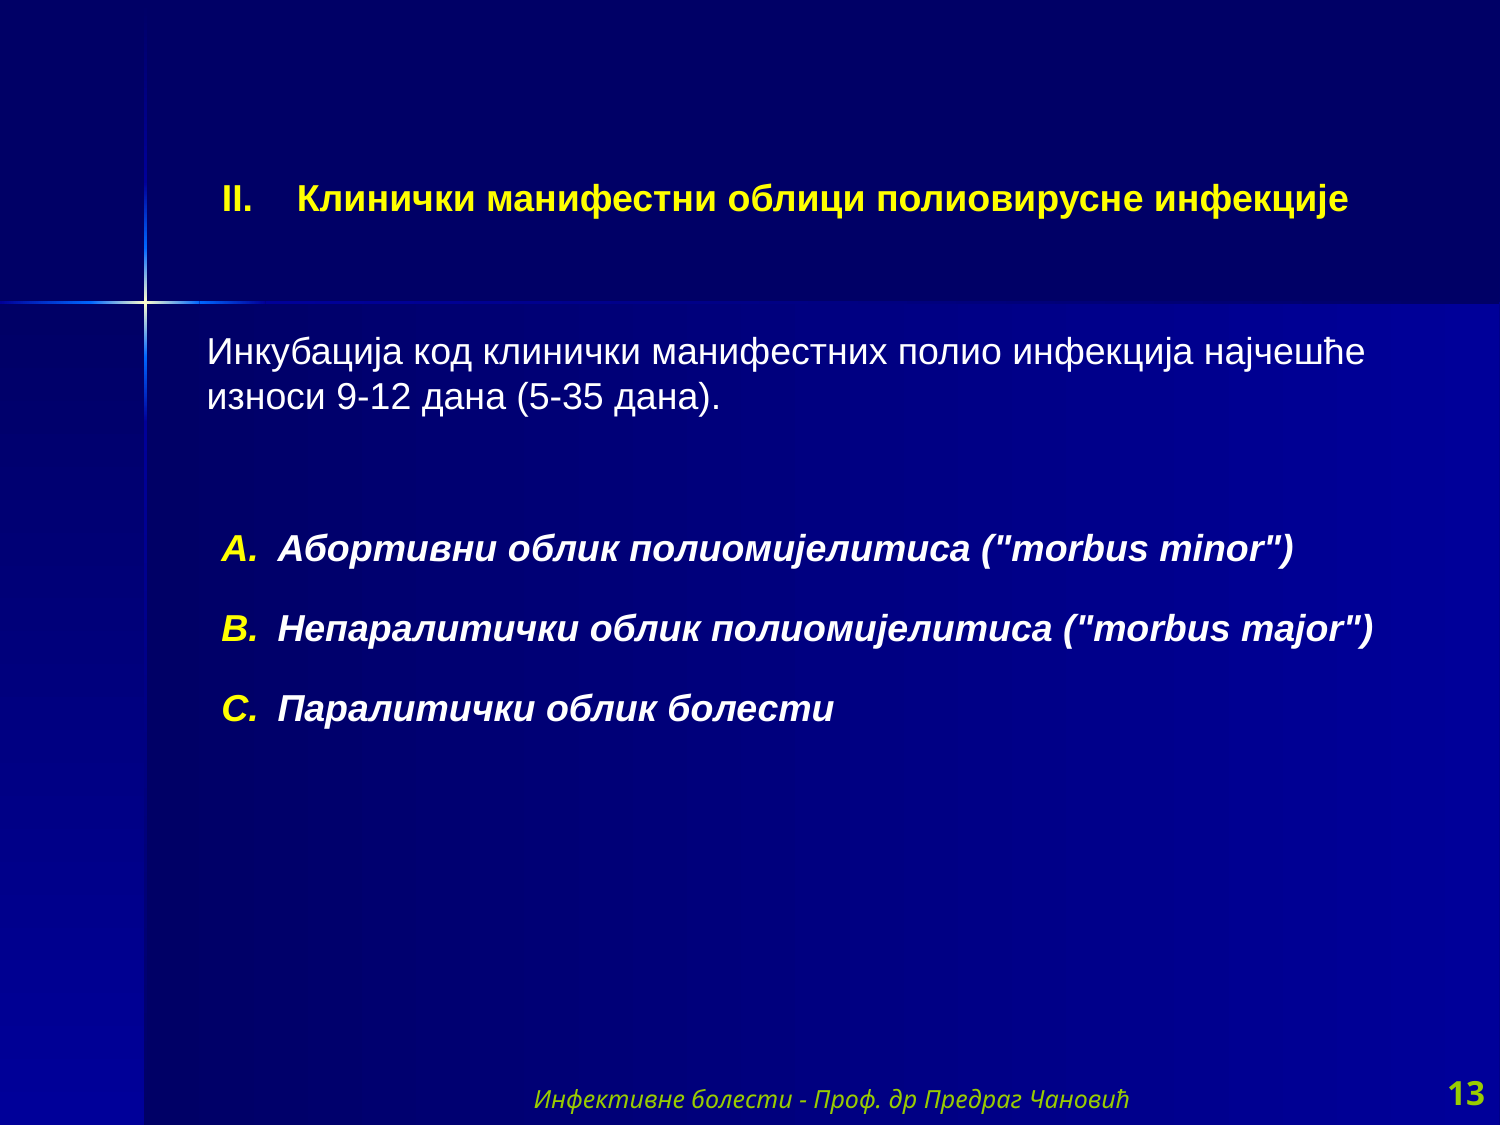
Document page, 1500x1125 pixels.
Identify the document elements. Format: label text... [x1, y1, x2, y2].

text_box Абортивни облик полиомијелитиса ("morbus minor") Непаралитички облик полиомијелитиса ("morbus major") Паралитички облик болести [206, 494, 1435, 737]
text_box Инкубација код клинички манифестних полио инфекција најчешће износи 9-12 дана (5-35 дана). [191, 319, 1419, 425]
text_box Клинички манифестни облици полиовирусне инфекције [207, 166, 1364, 227]
slide_number 13 [1345, 1049, 1500, 1125]
footer Инфективне болести - Проф. др Предраг Чановић [430, 1049, 1235, 1125]
